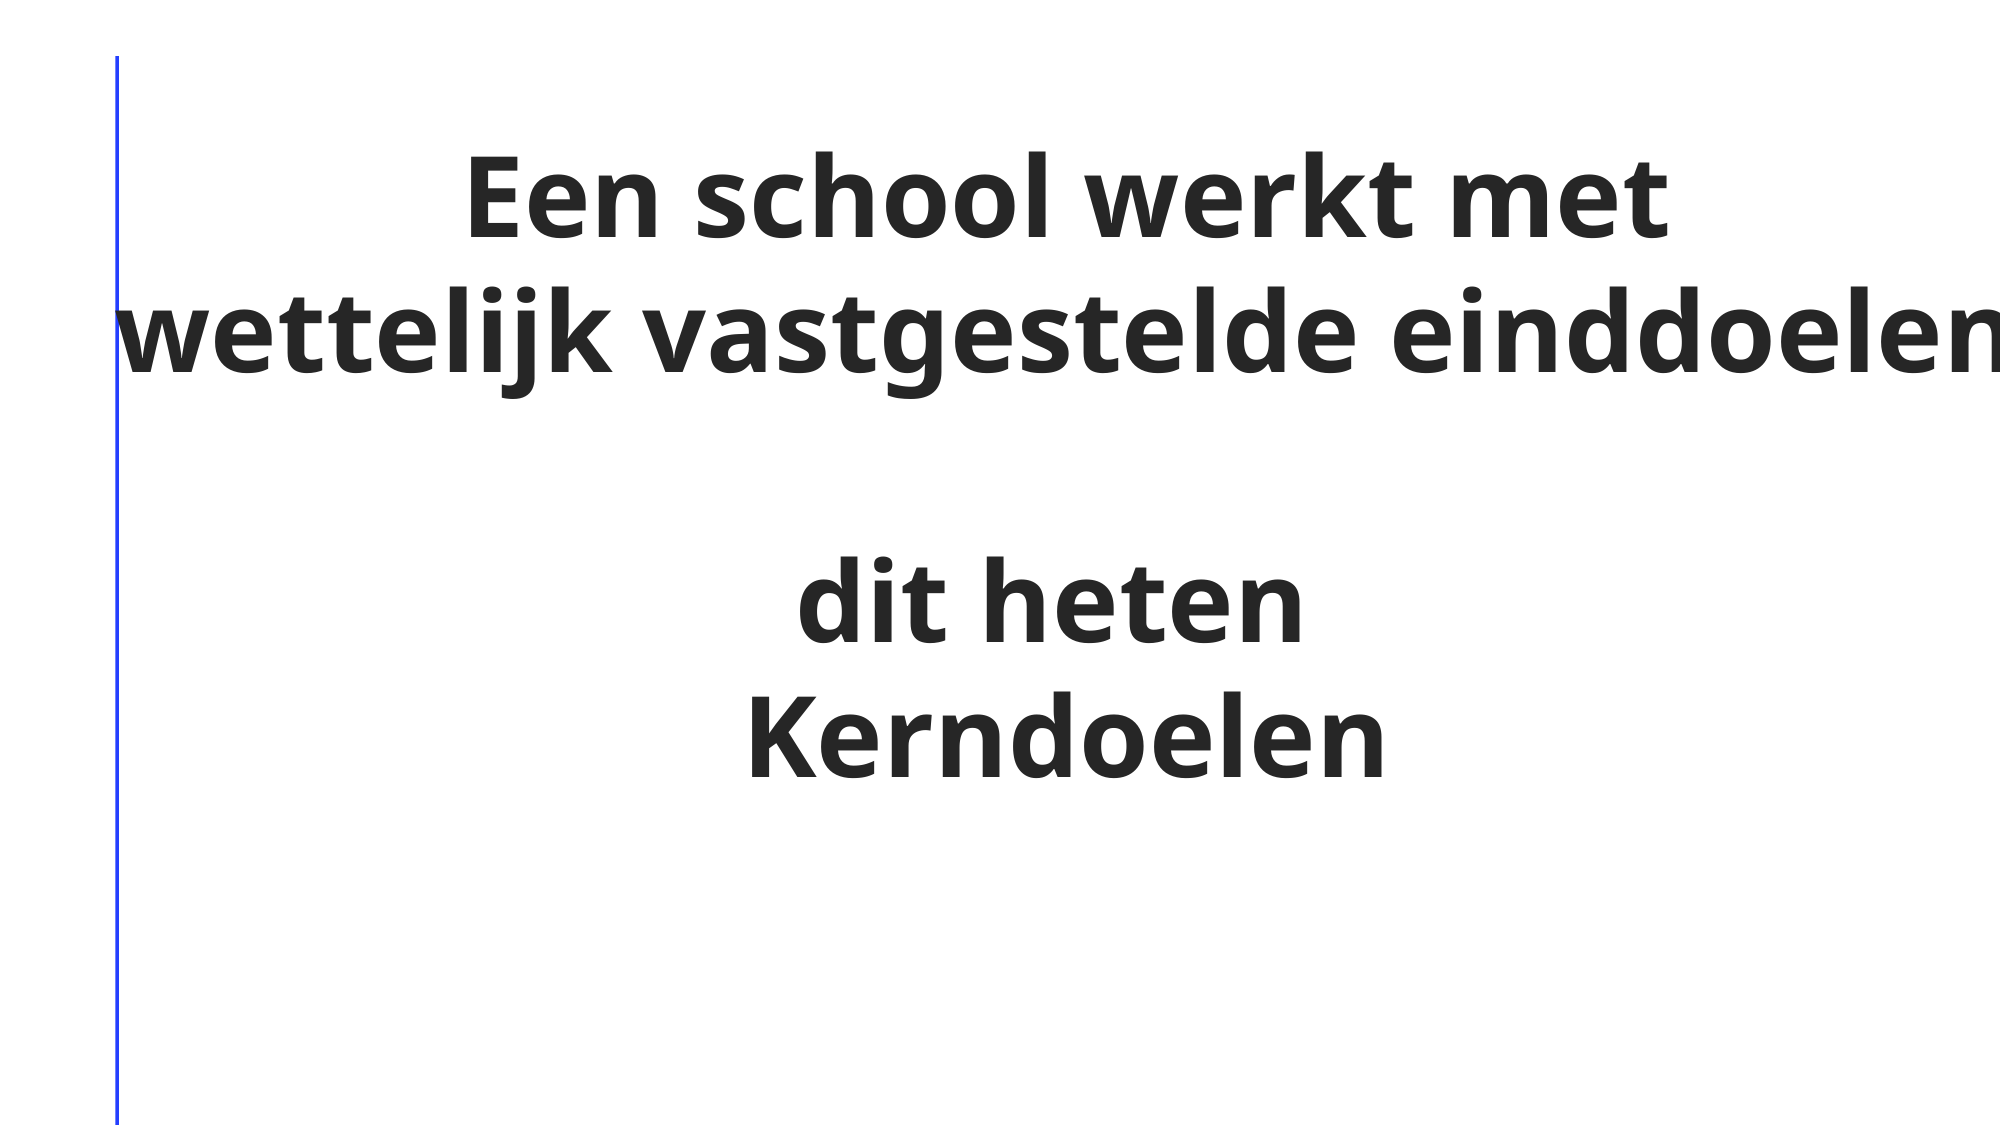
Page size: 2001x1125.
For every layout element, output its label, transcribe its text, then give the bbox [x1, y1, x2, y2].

text_box Een school werkt met wettelijk vastgestelde einddoelen dit heten Kerndoelen [99, 117, 2000, 808]
